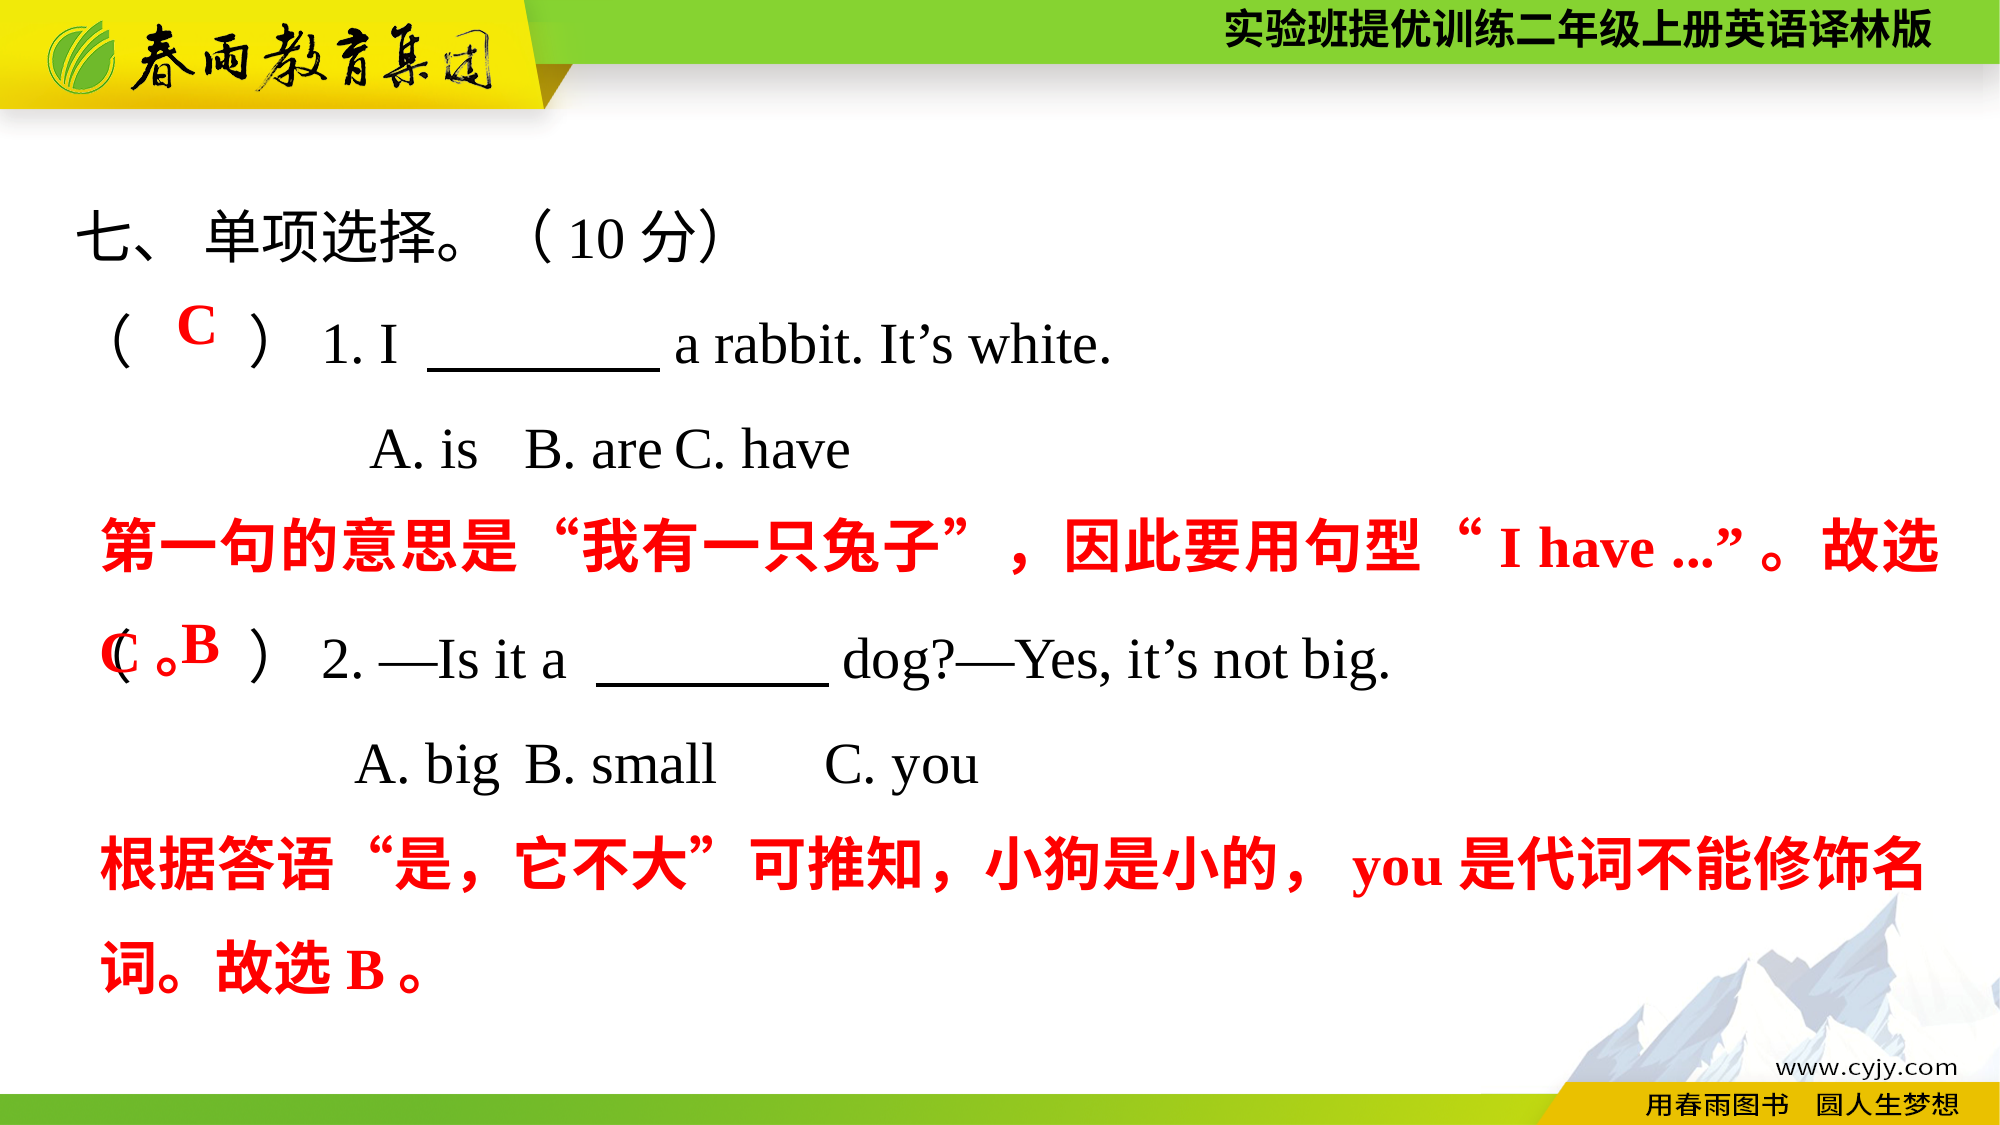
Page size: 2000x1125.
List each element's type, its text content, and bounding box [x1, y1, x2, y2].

text_box 第一句的意思是“我有一只兔子”，因此要用句型“I have ...”。故选C。 [84, 466, 1969, 692]
text_box B [166, 597, 235, 683]
text_box C [161, 278, 234, 364]
list 七、 单项选择。（10分） （ ）1. I a rabbit. It’s white. A. is B. are C. have （ ）2. —Is it a dog?—Yes, it’s not big. A. big B. small C. you [59, 157, 1944, 810]
text_box 根据答语“是，它不大”可推知，小狗是小的，you是代词不能修饰名词。故选B。 [84, 784, 1945, 1009]
picture [0, 0, 2000, 1125]
